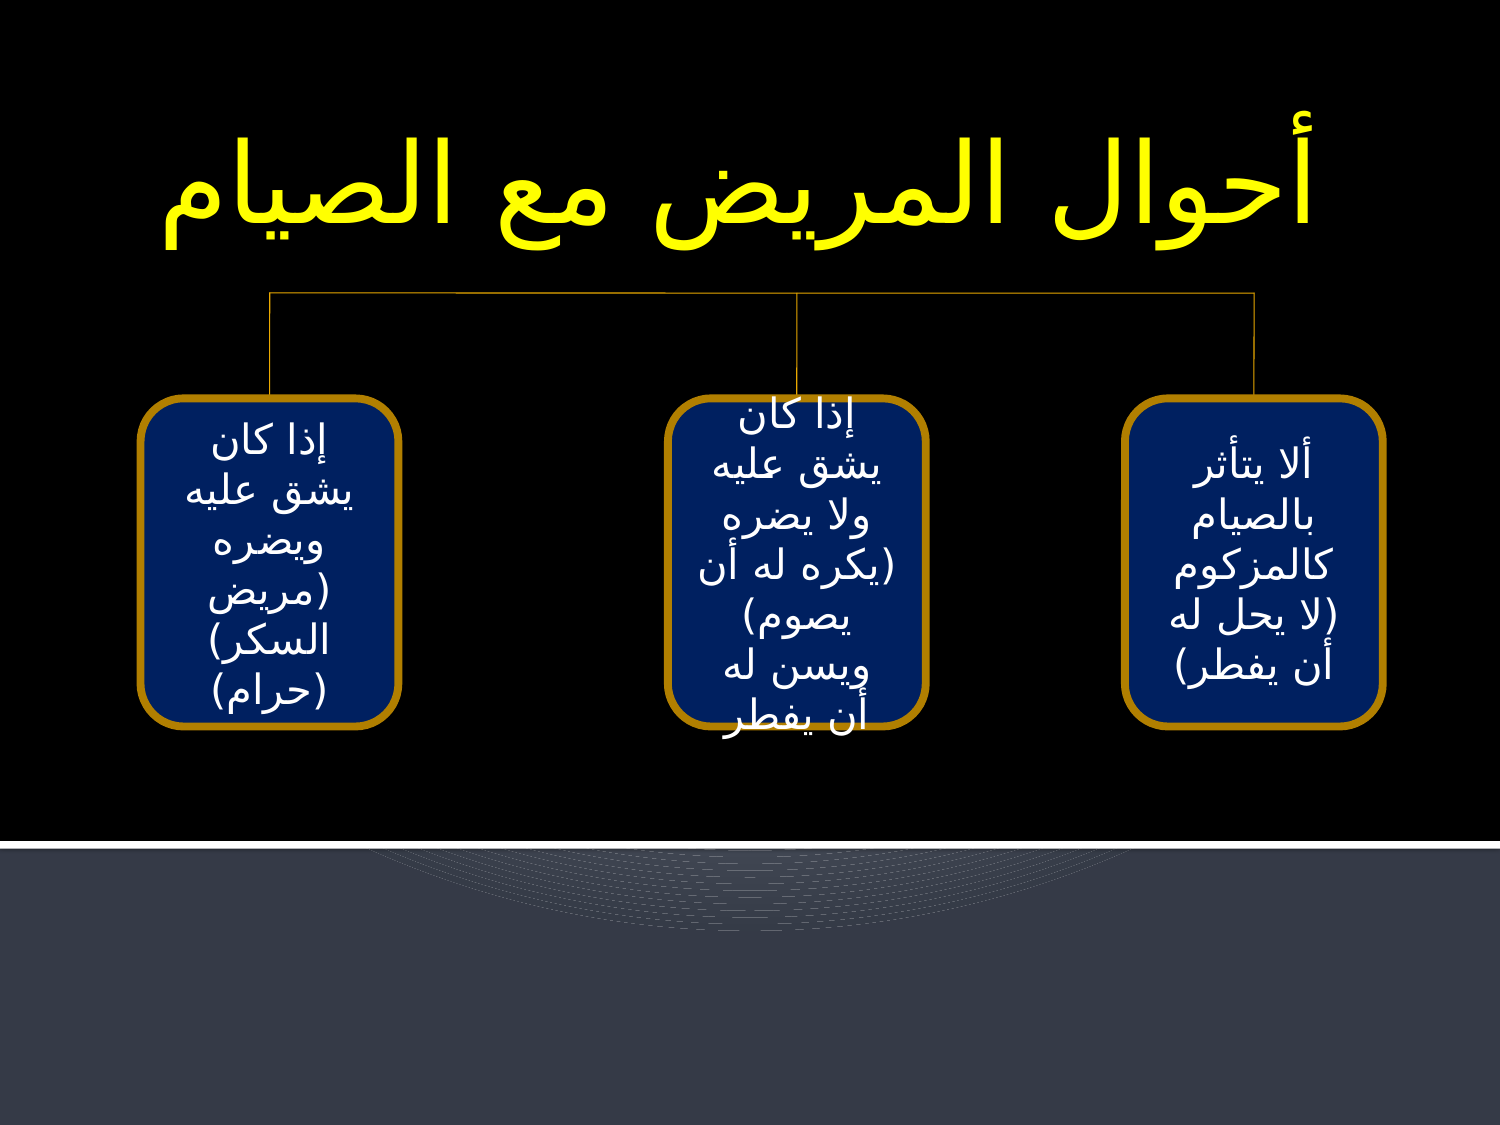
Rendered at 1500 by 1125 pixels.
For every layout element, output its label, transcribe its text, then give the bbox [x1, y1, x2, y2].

text_box إذا كان يشق عليه ولا يضره (يكره له أن يصوم) ويسن له أن يفطر [663, 408, 930, 731]
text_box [269, 292, 1255, 399]
text_box ألا يتأثر بالصيام كالمزكوم (لا يحل له أن يفطر) [1120, 394, 1387, 731]
text_box إذا كان يشق عليه ويضره (مريض السكر) (حرام) [136, 394, 403, 731]
subtitle أحوال المريض مع الصيام [70, 46, 1396, 246]
